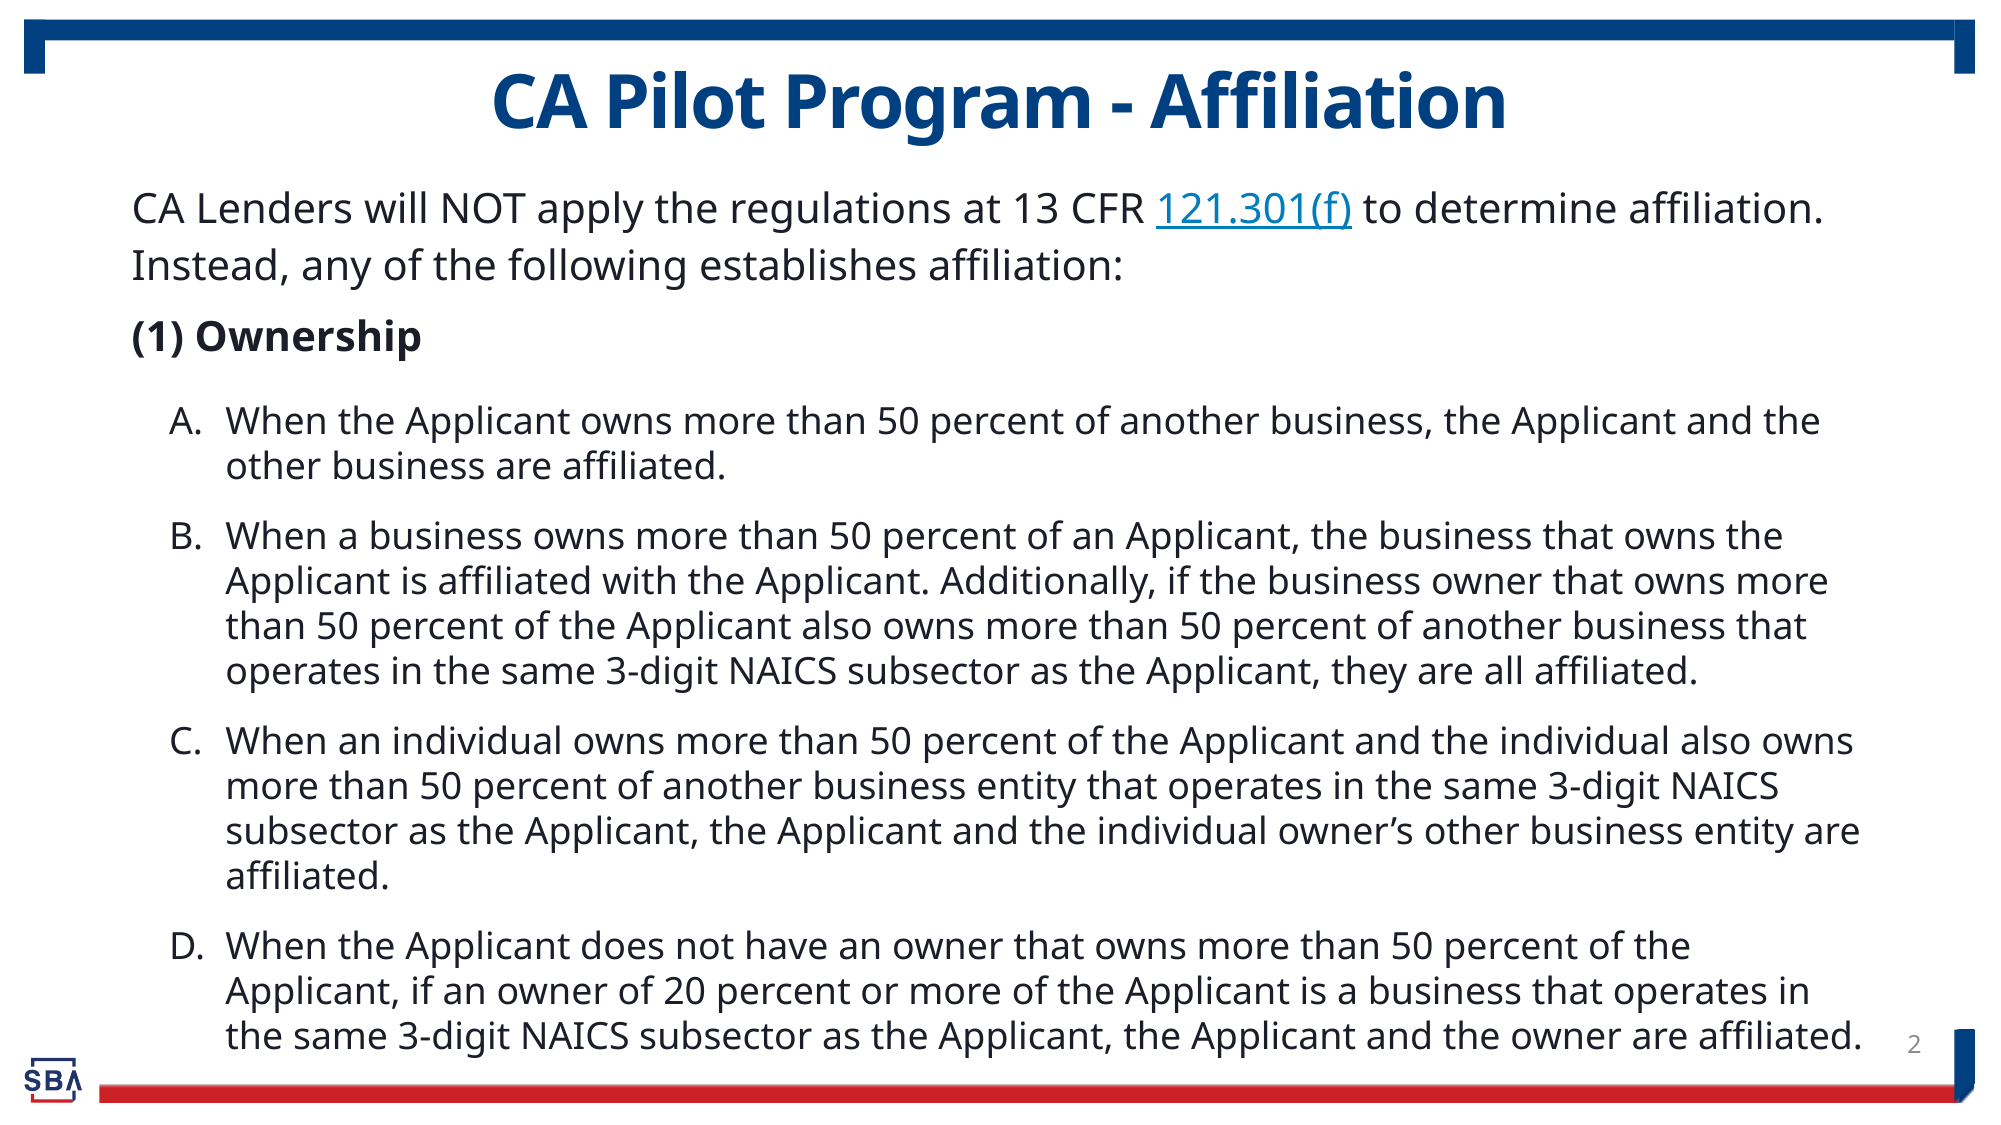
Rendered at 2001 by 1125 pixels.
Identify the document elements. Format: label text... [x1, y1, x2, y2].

slide_number 2 [1486, 1016, 1937, 1076]
title CA Pilot Program - Affiliation [137, 55, 1863, 155]
list CA Lenders will NOT apply the regulations at 13 CFR 121.301(f) to determine affiliation. Instead, any of the following establishes affiliation: (1) Ownership When the Applicant owns more than 50 percent of another business, the Applicant and the other business are affiliated. When a business owns more than 50 percent of an Applicant, the business that owns the Applicant is affiliated with the Applicant. Additionally, if the business owner that owns more than 50 percent of the Applicant also owns more than 50 percent of another business that operates in the same 3-digit NAICS subsector as the Applicant, they are all affiliated. When an individual owns more than 50 percent of the Applicant and the individual also owns more than 50 percent of another business entity that operates in the same 3-digit NAICS subsector as the Applicant, the Applicant and the individual owner’s other business entity are affiliated. When the Applicant does not have an owner that owns more than 50 percent of the Applicant, if an owner of 20 percent or more of the Applicant is a business that operates in the same 3-digit NAICS subsector as the Applicant, the Applicant and the owner are affiliated. [116, 174, 1884, 1046]
